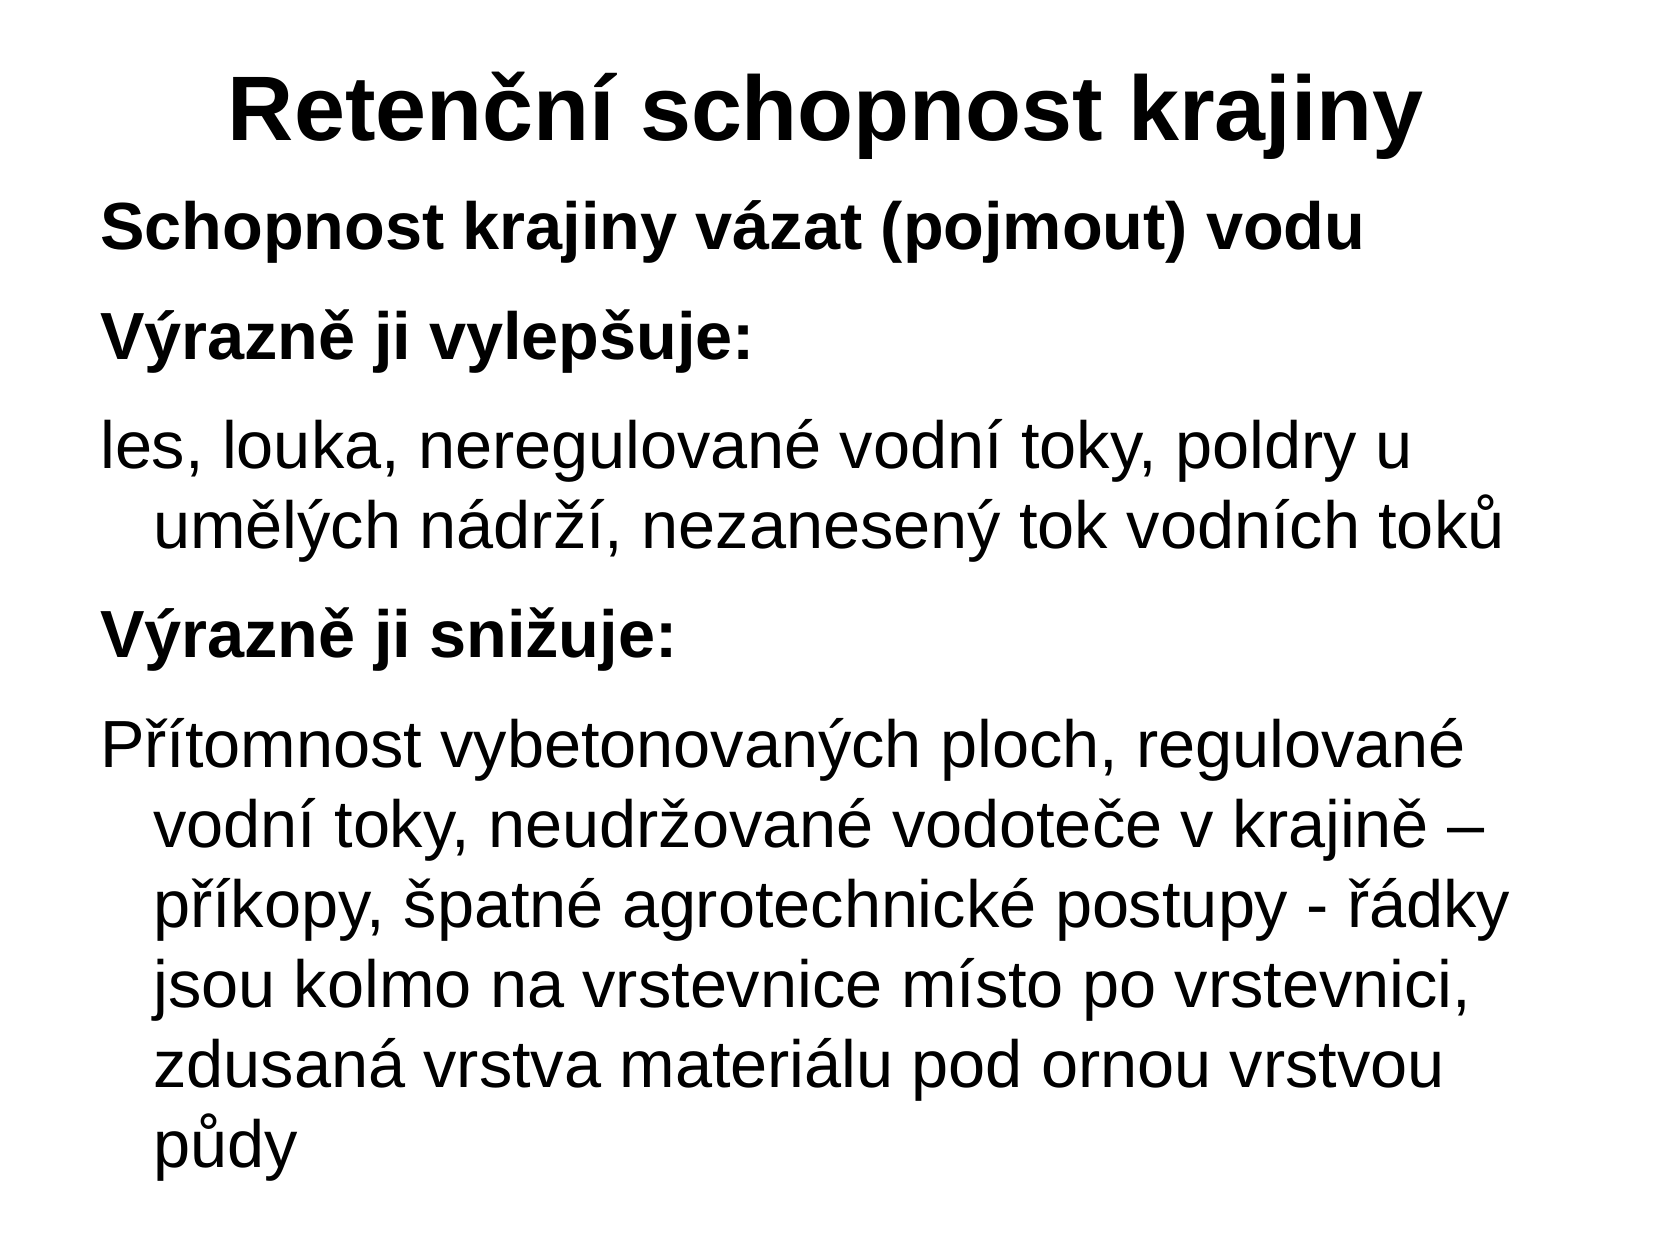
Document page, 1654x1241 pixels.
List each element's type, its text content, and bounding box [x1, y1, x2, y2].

list Schopnost krajiny vázat (pojmout) vodu Výrazně ji vylepšuje: les, louka, neregulované vodní toky, poldry u umělých nádrží, nezanesený tok vodních toků Výrazně ji snižuje: Přítomnost vybetonovaných ploch, regulované vodní toky, neudržované vodoteče v krajině – příkopy, špatné agrotechnické postupy - řádky jsou kolmo na vrstevnice místo po vrstevnici, zdusaná vrstva materiálu pod ornou vrstvou půdy [82, 182, 1572, 1002]
title Retenční schopnost krajiny [82, 0, 1572, 182]
